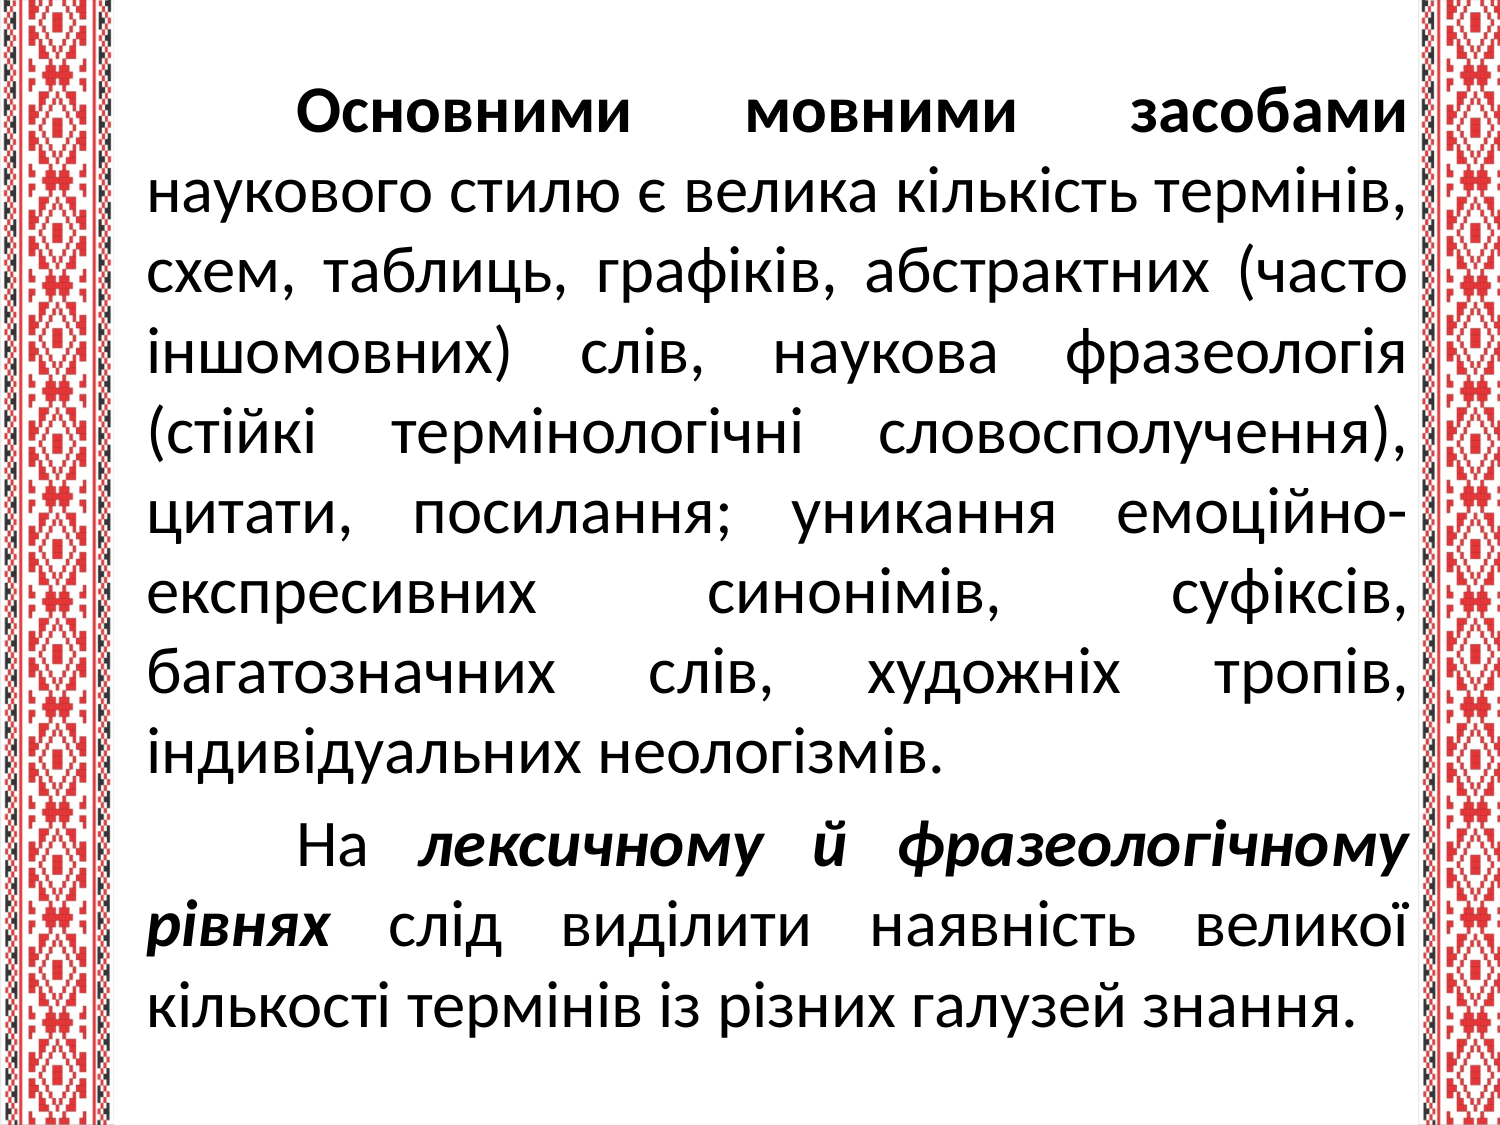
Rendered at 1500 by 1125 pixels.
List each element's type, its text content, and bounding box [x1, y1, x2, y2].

picture [911, 1, 1500, 1124]
list Основними мовними засобами наукового стилю є велика кількість термінів, схем, таблиць, графіків, абстрактних (часто іншомовних) слів, наукова фразеологія (стійкі термінологічні словосполучення), цитати, посилання; уникання емоційно-експресивних синонімів, суфіксів, багатозначних слів, художніх тропів, індивідуальних неологізмів. На лексичному й фразеологічному рівнях слід виділити наявність великої кількості термінів із різних галузей знання. [114, 58, 1418, 1055]
picture [0, 1, 620, 1124]
